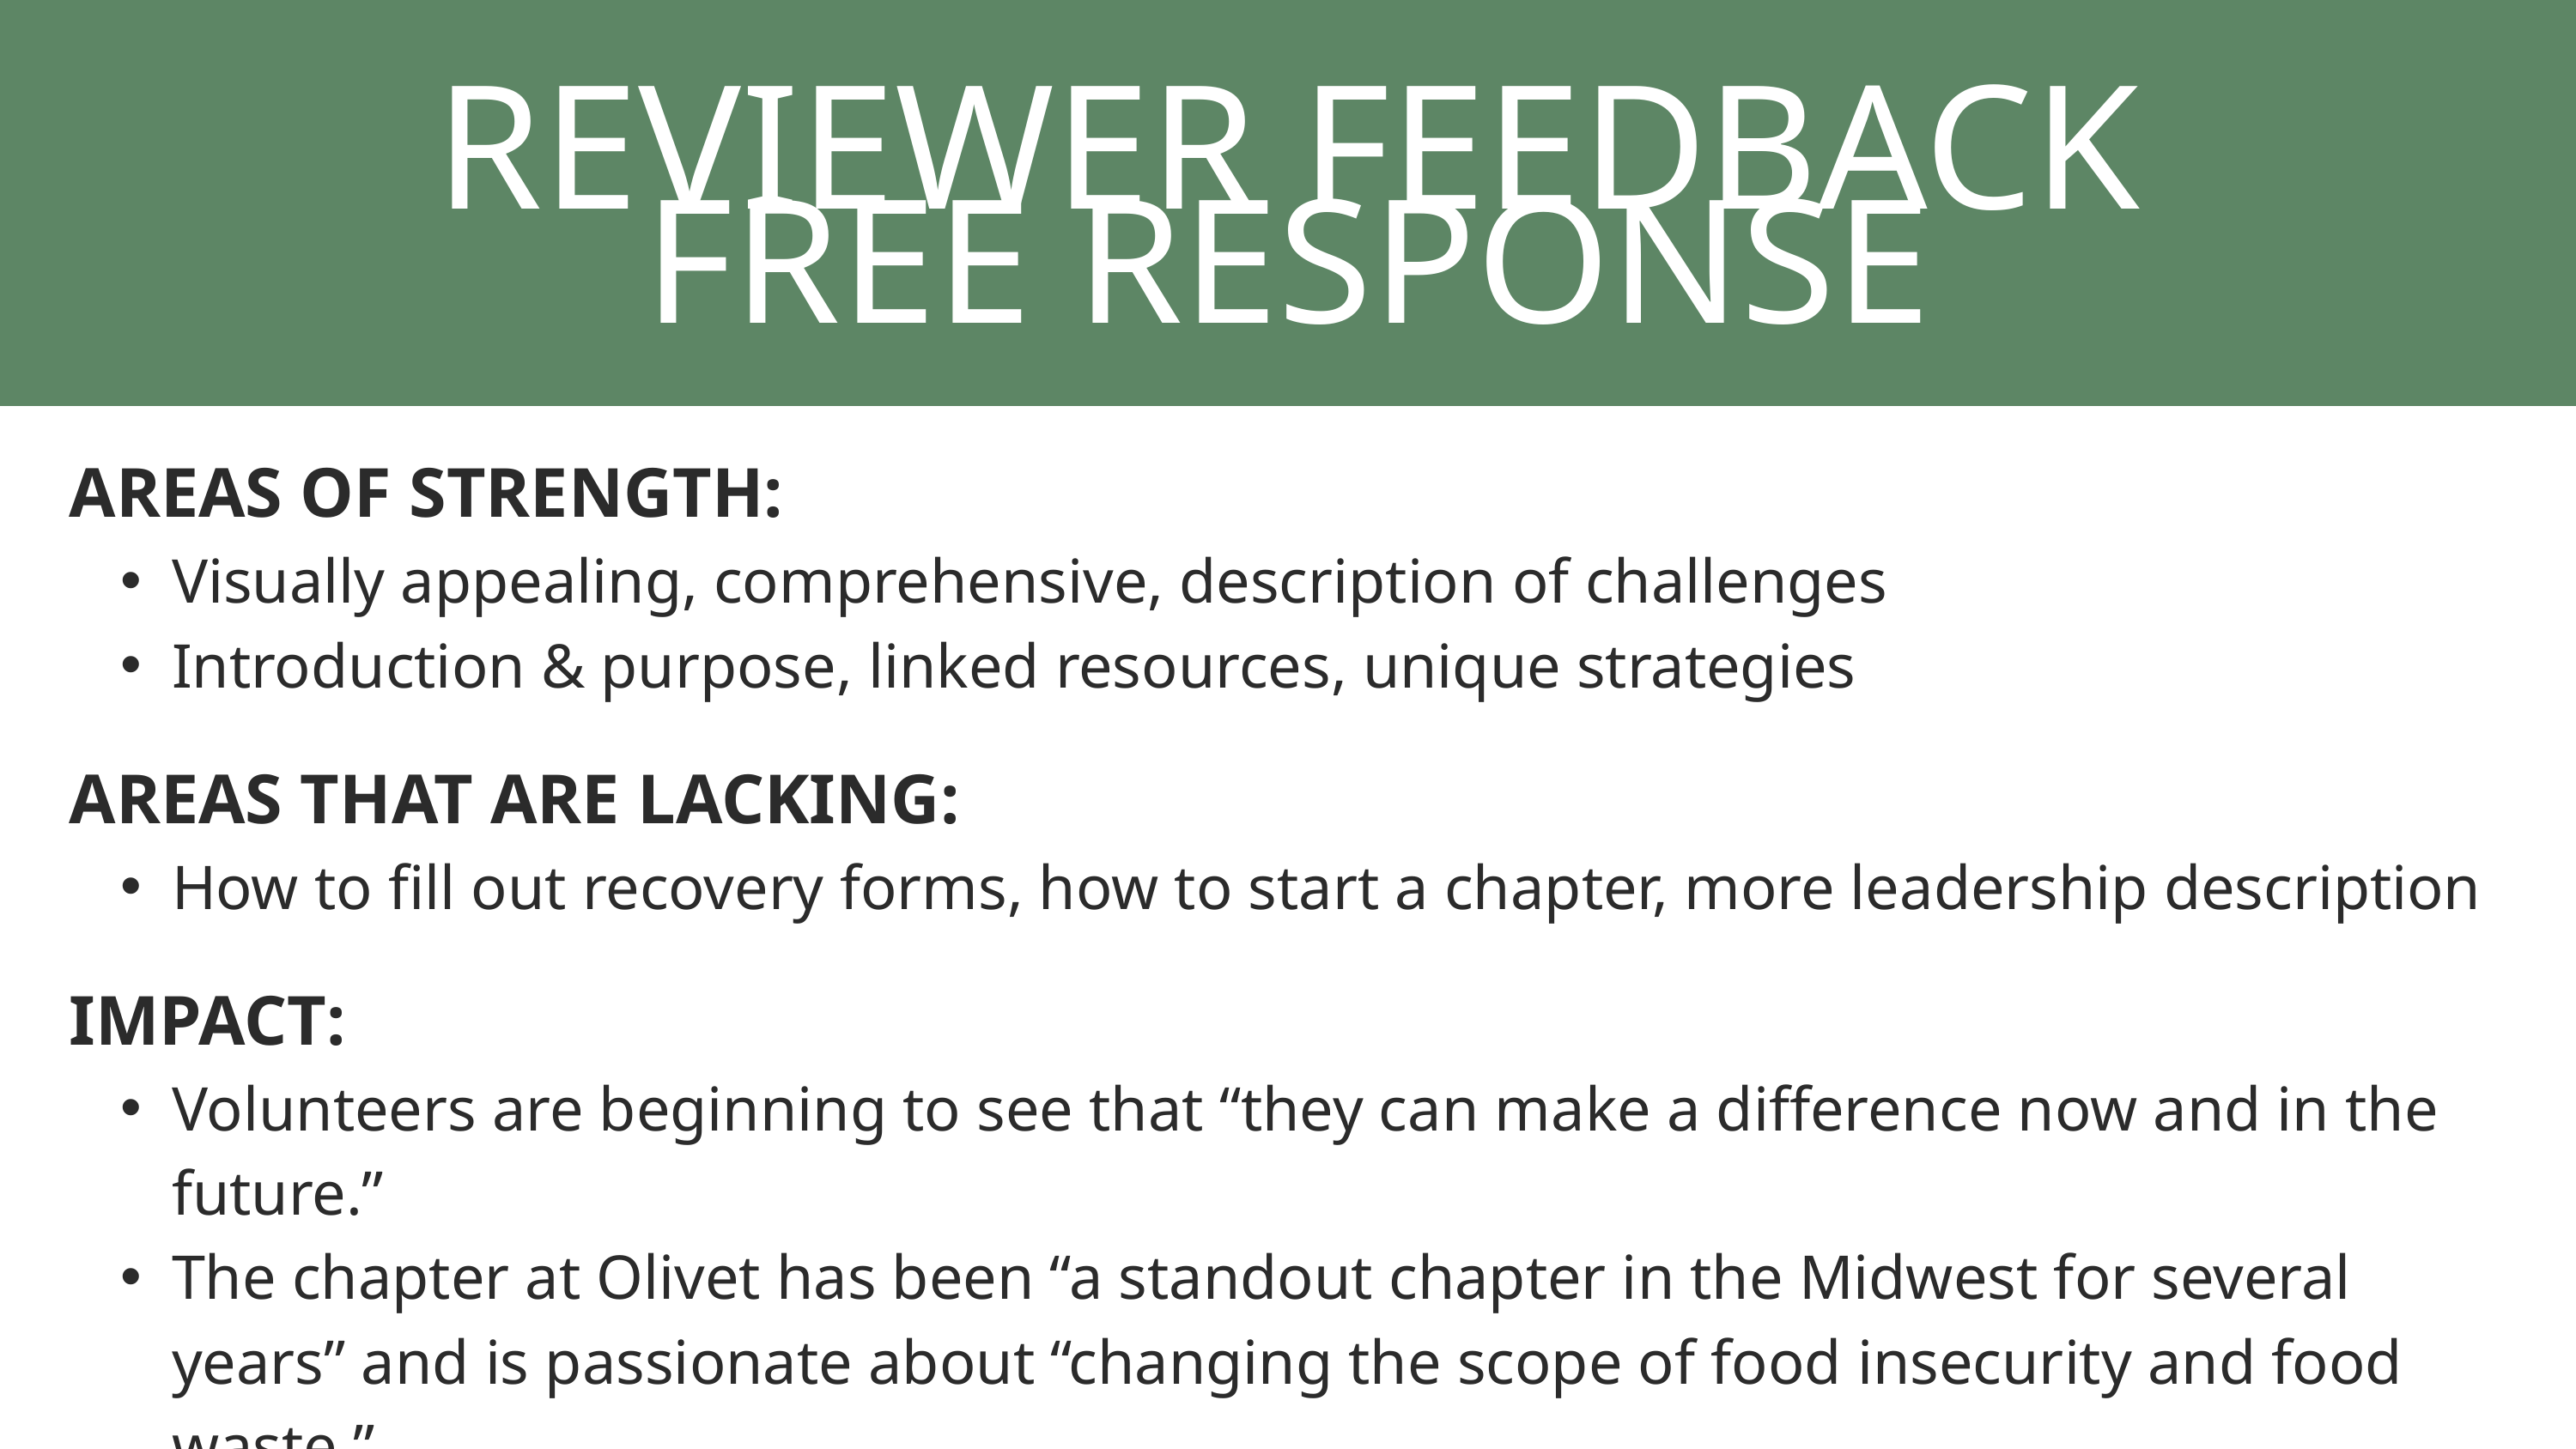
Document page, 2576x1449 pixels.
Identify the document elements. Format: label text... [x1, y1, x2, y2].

text_box REVIEWER FEEDBACK FREE RESPONSE [105, 71, 2471, 358]
text_box [0, 0, 2576, 406]
text_box AREAS OF STRENGTH: Visually appealing, comprehensive, description of challenges Introduction & purpose, linked resources, unique strategies AREAS THAT ARE LACKING: How to fill out recovery forms, how to start a chapter, more leadership description IMPACT: Volunteers are beginning to see that “they can make a difference now and in the future.” The chapter at Olivet has been “a standout chapter in the Midwest for several years” and is passionate about “changing the scope of food insecurity and food waste.” [69, 435, 2507, 1449]
